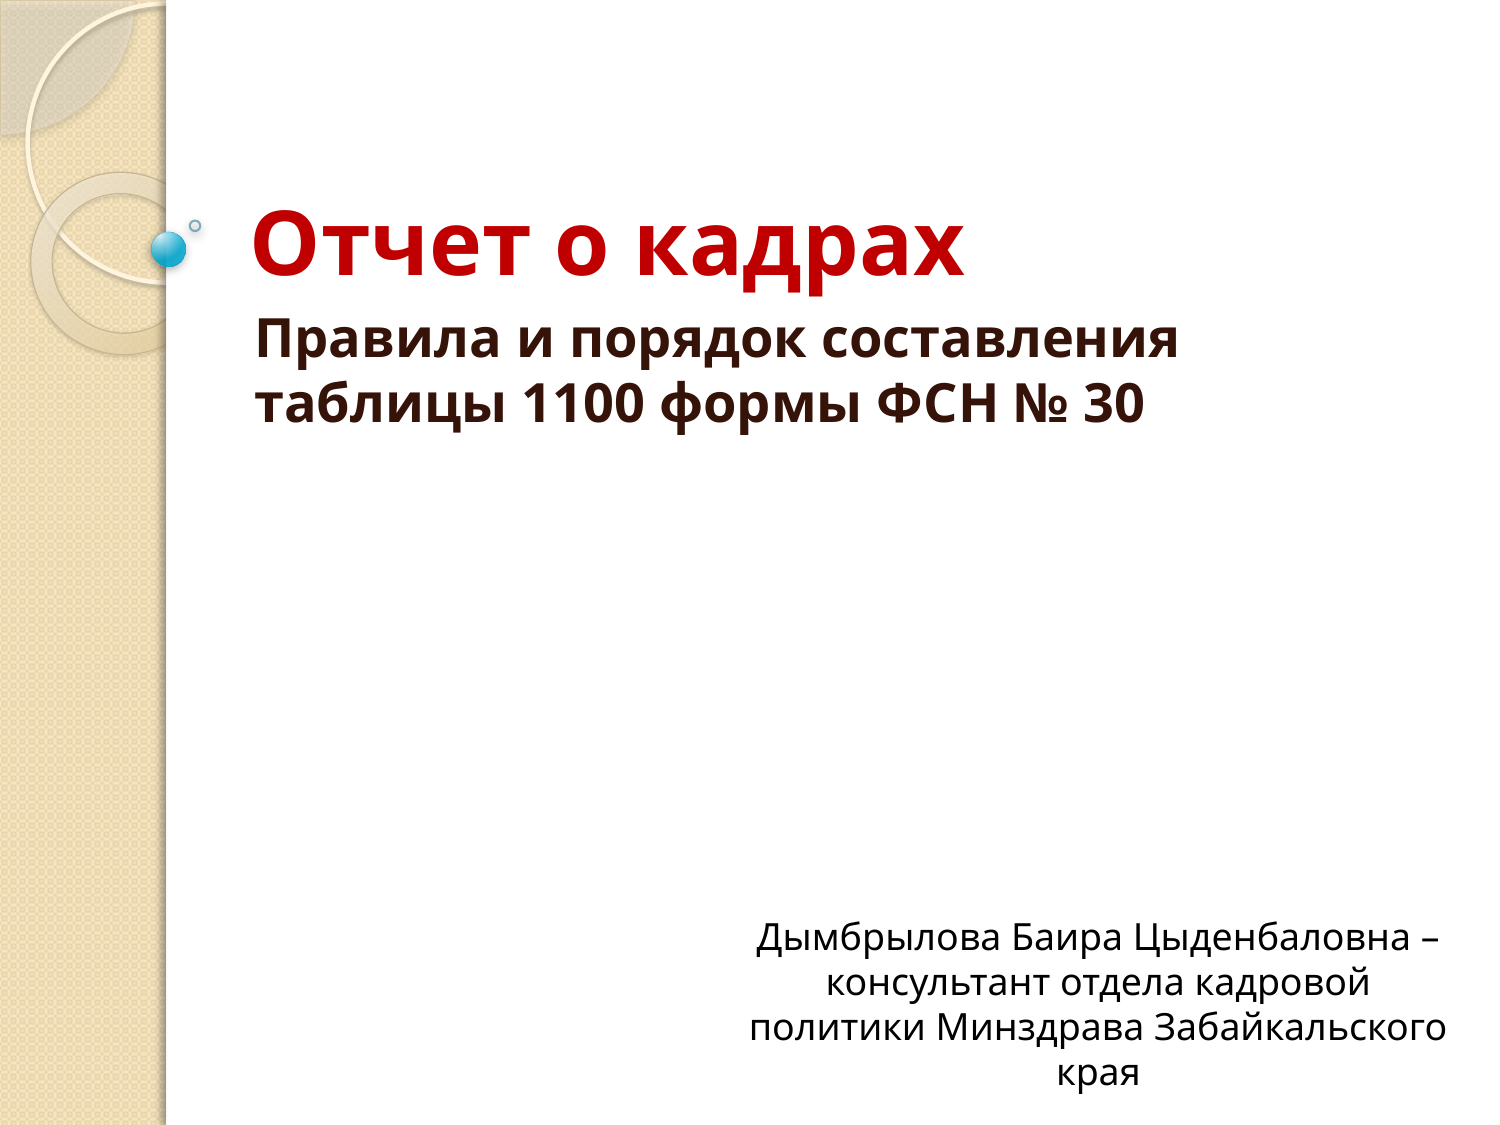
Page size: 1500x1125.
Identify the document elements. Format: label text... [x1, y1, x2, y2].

subtitle Правила и порядок составления таблицы 1100 формы ФСН № 30 [234, 303, 1450, 591]
text_box Дымбрылова Баира Цыденбаловна – консультант отдела кадровой политики Минздрава Забайкальского края [726, 905, 1471, 1100]
title Отчет о кадрах [234, 59, 1450, 301]
